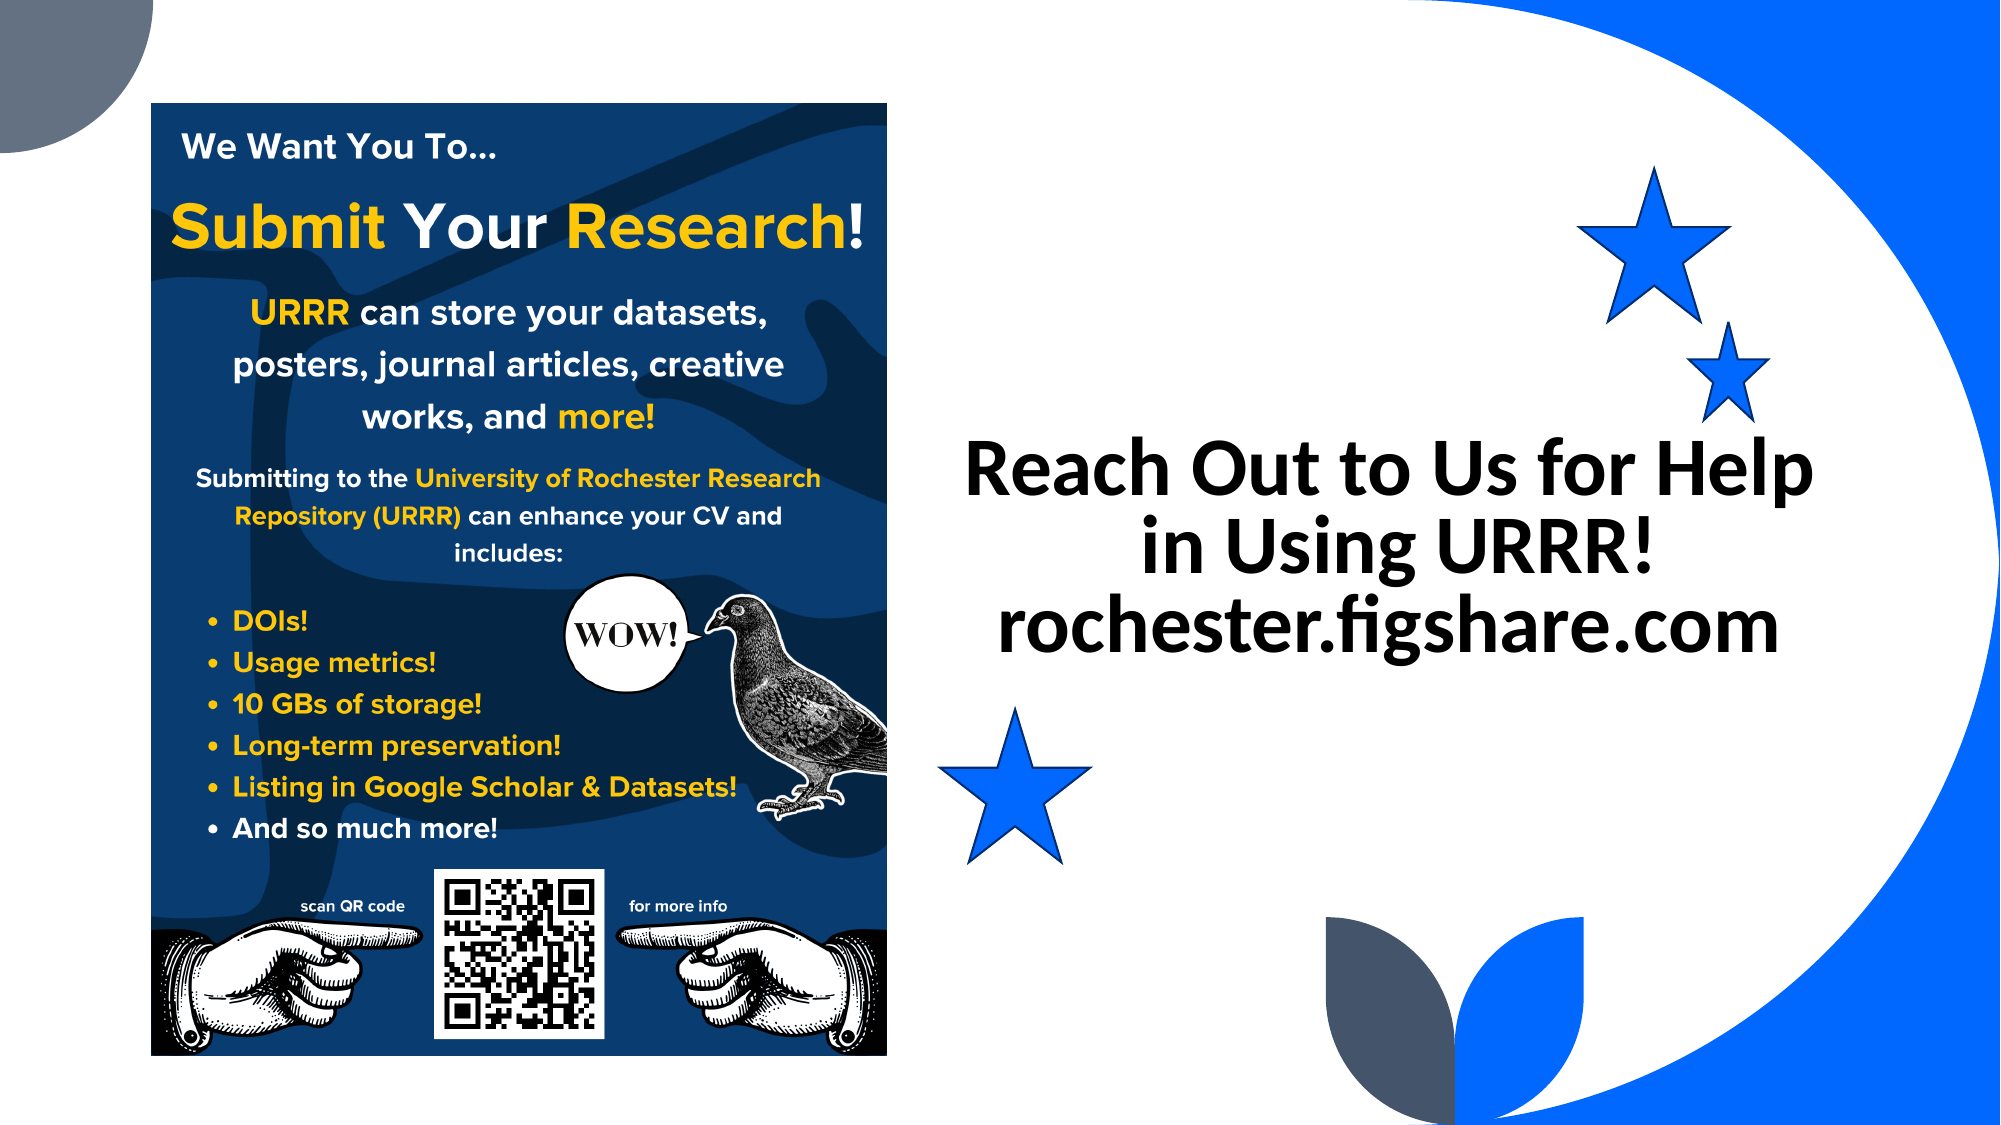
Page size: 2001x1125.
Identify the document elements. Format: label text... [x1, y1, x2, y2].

picture [151, 103, 887, 1056]
title Reach Out to Us for Help in Using URRR! rochester.figshare.com [961, 432, 1837, 670]
text_box [937, 705, 1094, 866]
text_box [1576, 165, 1733, 325]
text_box [1686, 321, 1771, 424]
